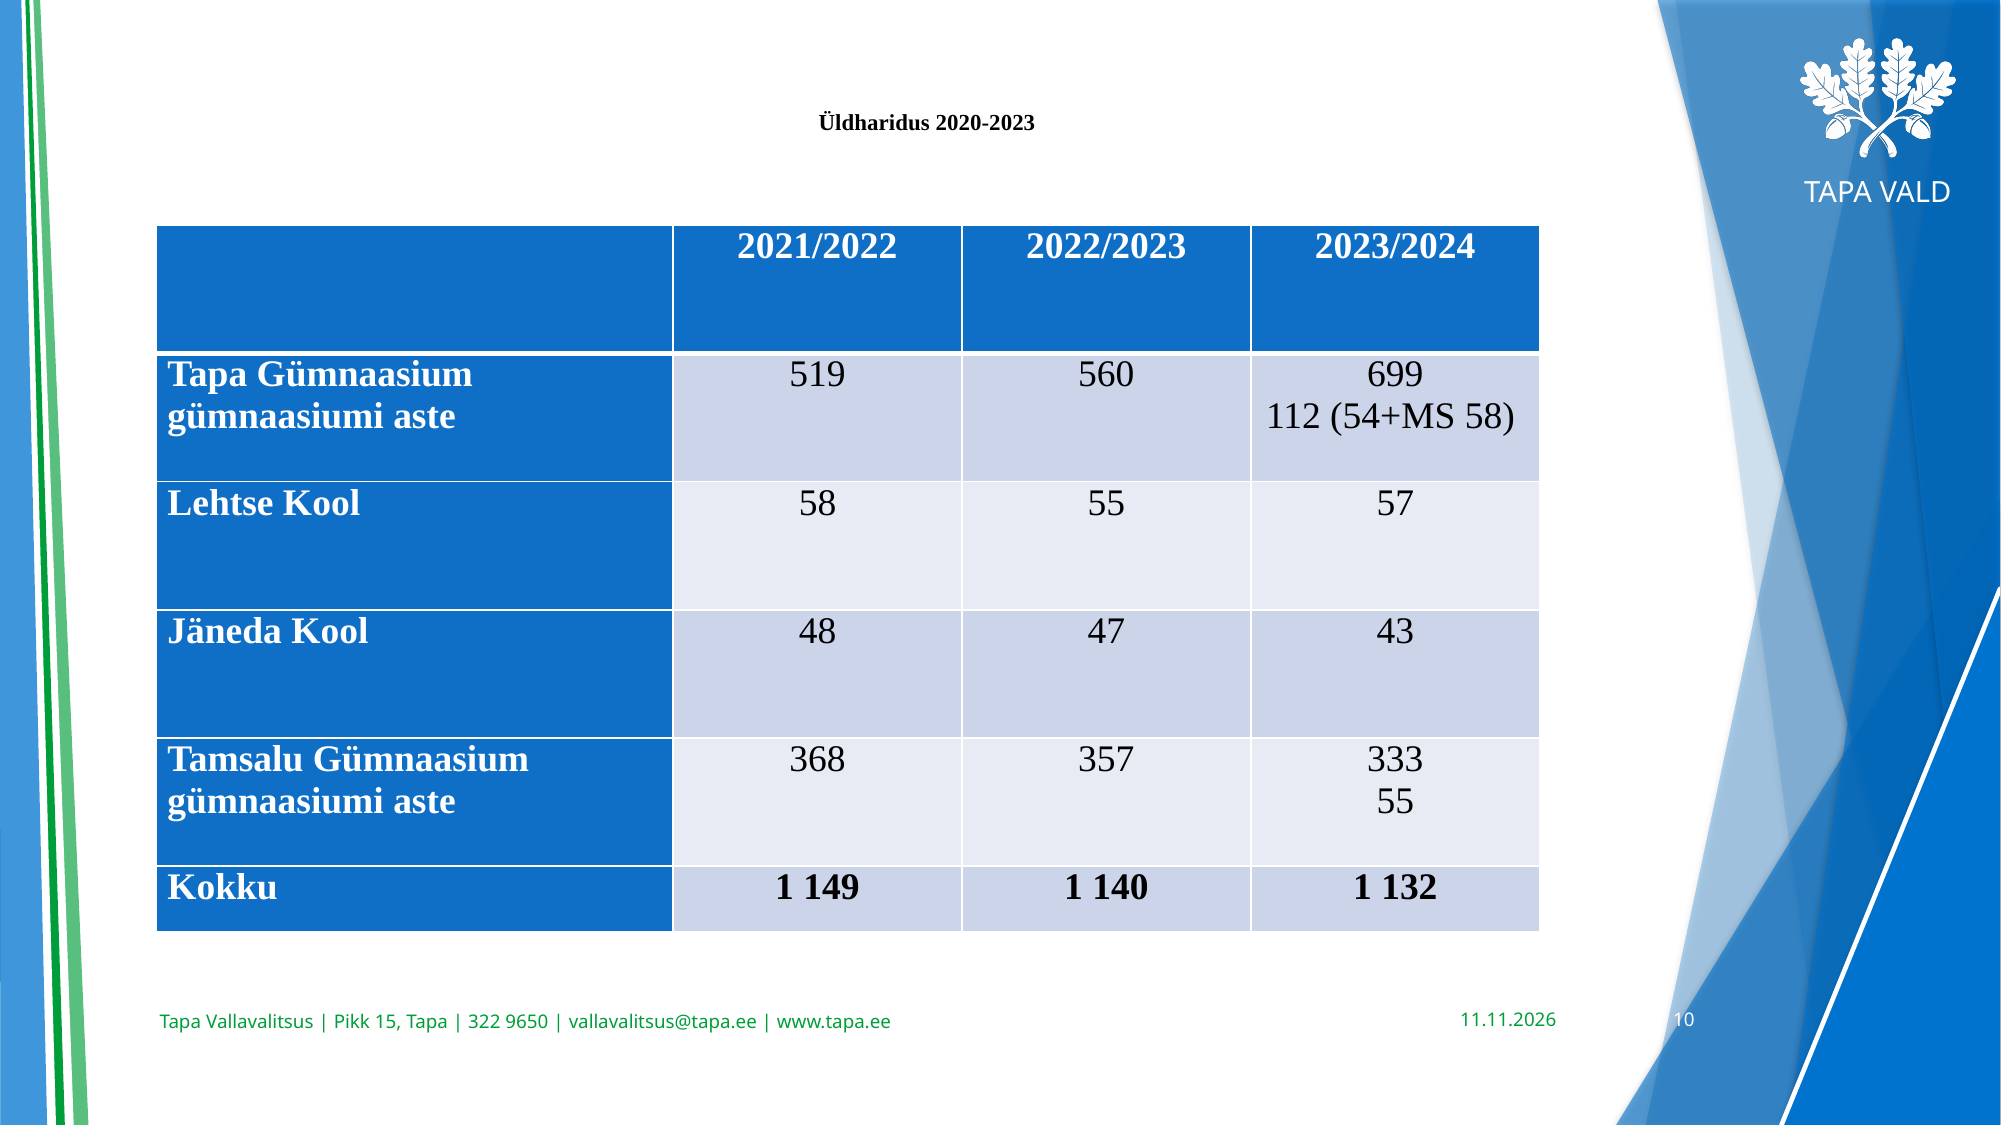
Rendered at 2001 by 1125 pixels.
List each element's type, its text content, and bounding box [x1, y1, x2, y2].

table_cell 519 [674, 356, 961, 481]
table_cell Lehtse Kool [157, 482, 672, 609]
table_cell 43 [1252, 611, 1539, 737]
table_cell 1 149 [674, 867, 961, 931]
footer Tapa Vallavalitsus | Pikk 15, Tapa | 322 9650 | vallavalitsus@tapa.ee | www.tapa.ee [144, 992, 1396, 1053]
table_header 2021/2022 [674, 226, 961, 351]
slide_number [1421, 990, 1572, 1051]
table_cell Jäneda Kool [157, 611, 672, 737]
table_header 2023/2024 [1252, 226, 1539, 351]
table_cell Tapa Gümnaasium gümnaasiumi aste [157, 356, 672, 481]
table_cell 333 55 [1252, 739, 1539, 865]
table_cell 560 [963, 356, 1250, 481]
title Üldharidus 2020-2023 [144, 99, 1710, 193]
table_cell 58 [674, 482, 961, 609]
table_cell 1 140 [963, 867, 1250, 931]
table_header [157, 226, 672, 351]
table_cell 368 [674, 739, 961, 865]
slide_number 10 [1597, 990, 1710, 1051]
table_header 2022/2023 [963, 226, 1250, 351]
table_cell 48 [674, 611, 961, 737]
picture [1800, 38, 1956, 158]
table_cell 57 [1252, 482, 1539, 609]
table_cell Kokku [157, 867, 672, 931]
table_cell 699 112 (54+MS 58) [1252, 356, 1539, 481]
table_cell 55 [963, 482, 1250, 609]
table_cell 357 [963, 739, 1250, 865]
table_cell 1 132 [1252, 867, 1539, 931]
table_cell Tamsalu Gümnaasium gümnaasiumi aste [157, 739, 672, 865]
table_cell 47 [963, 611, 1250, 737]
